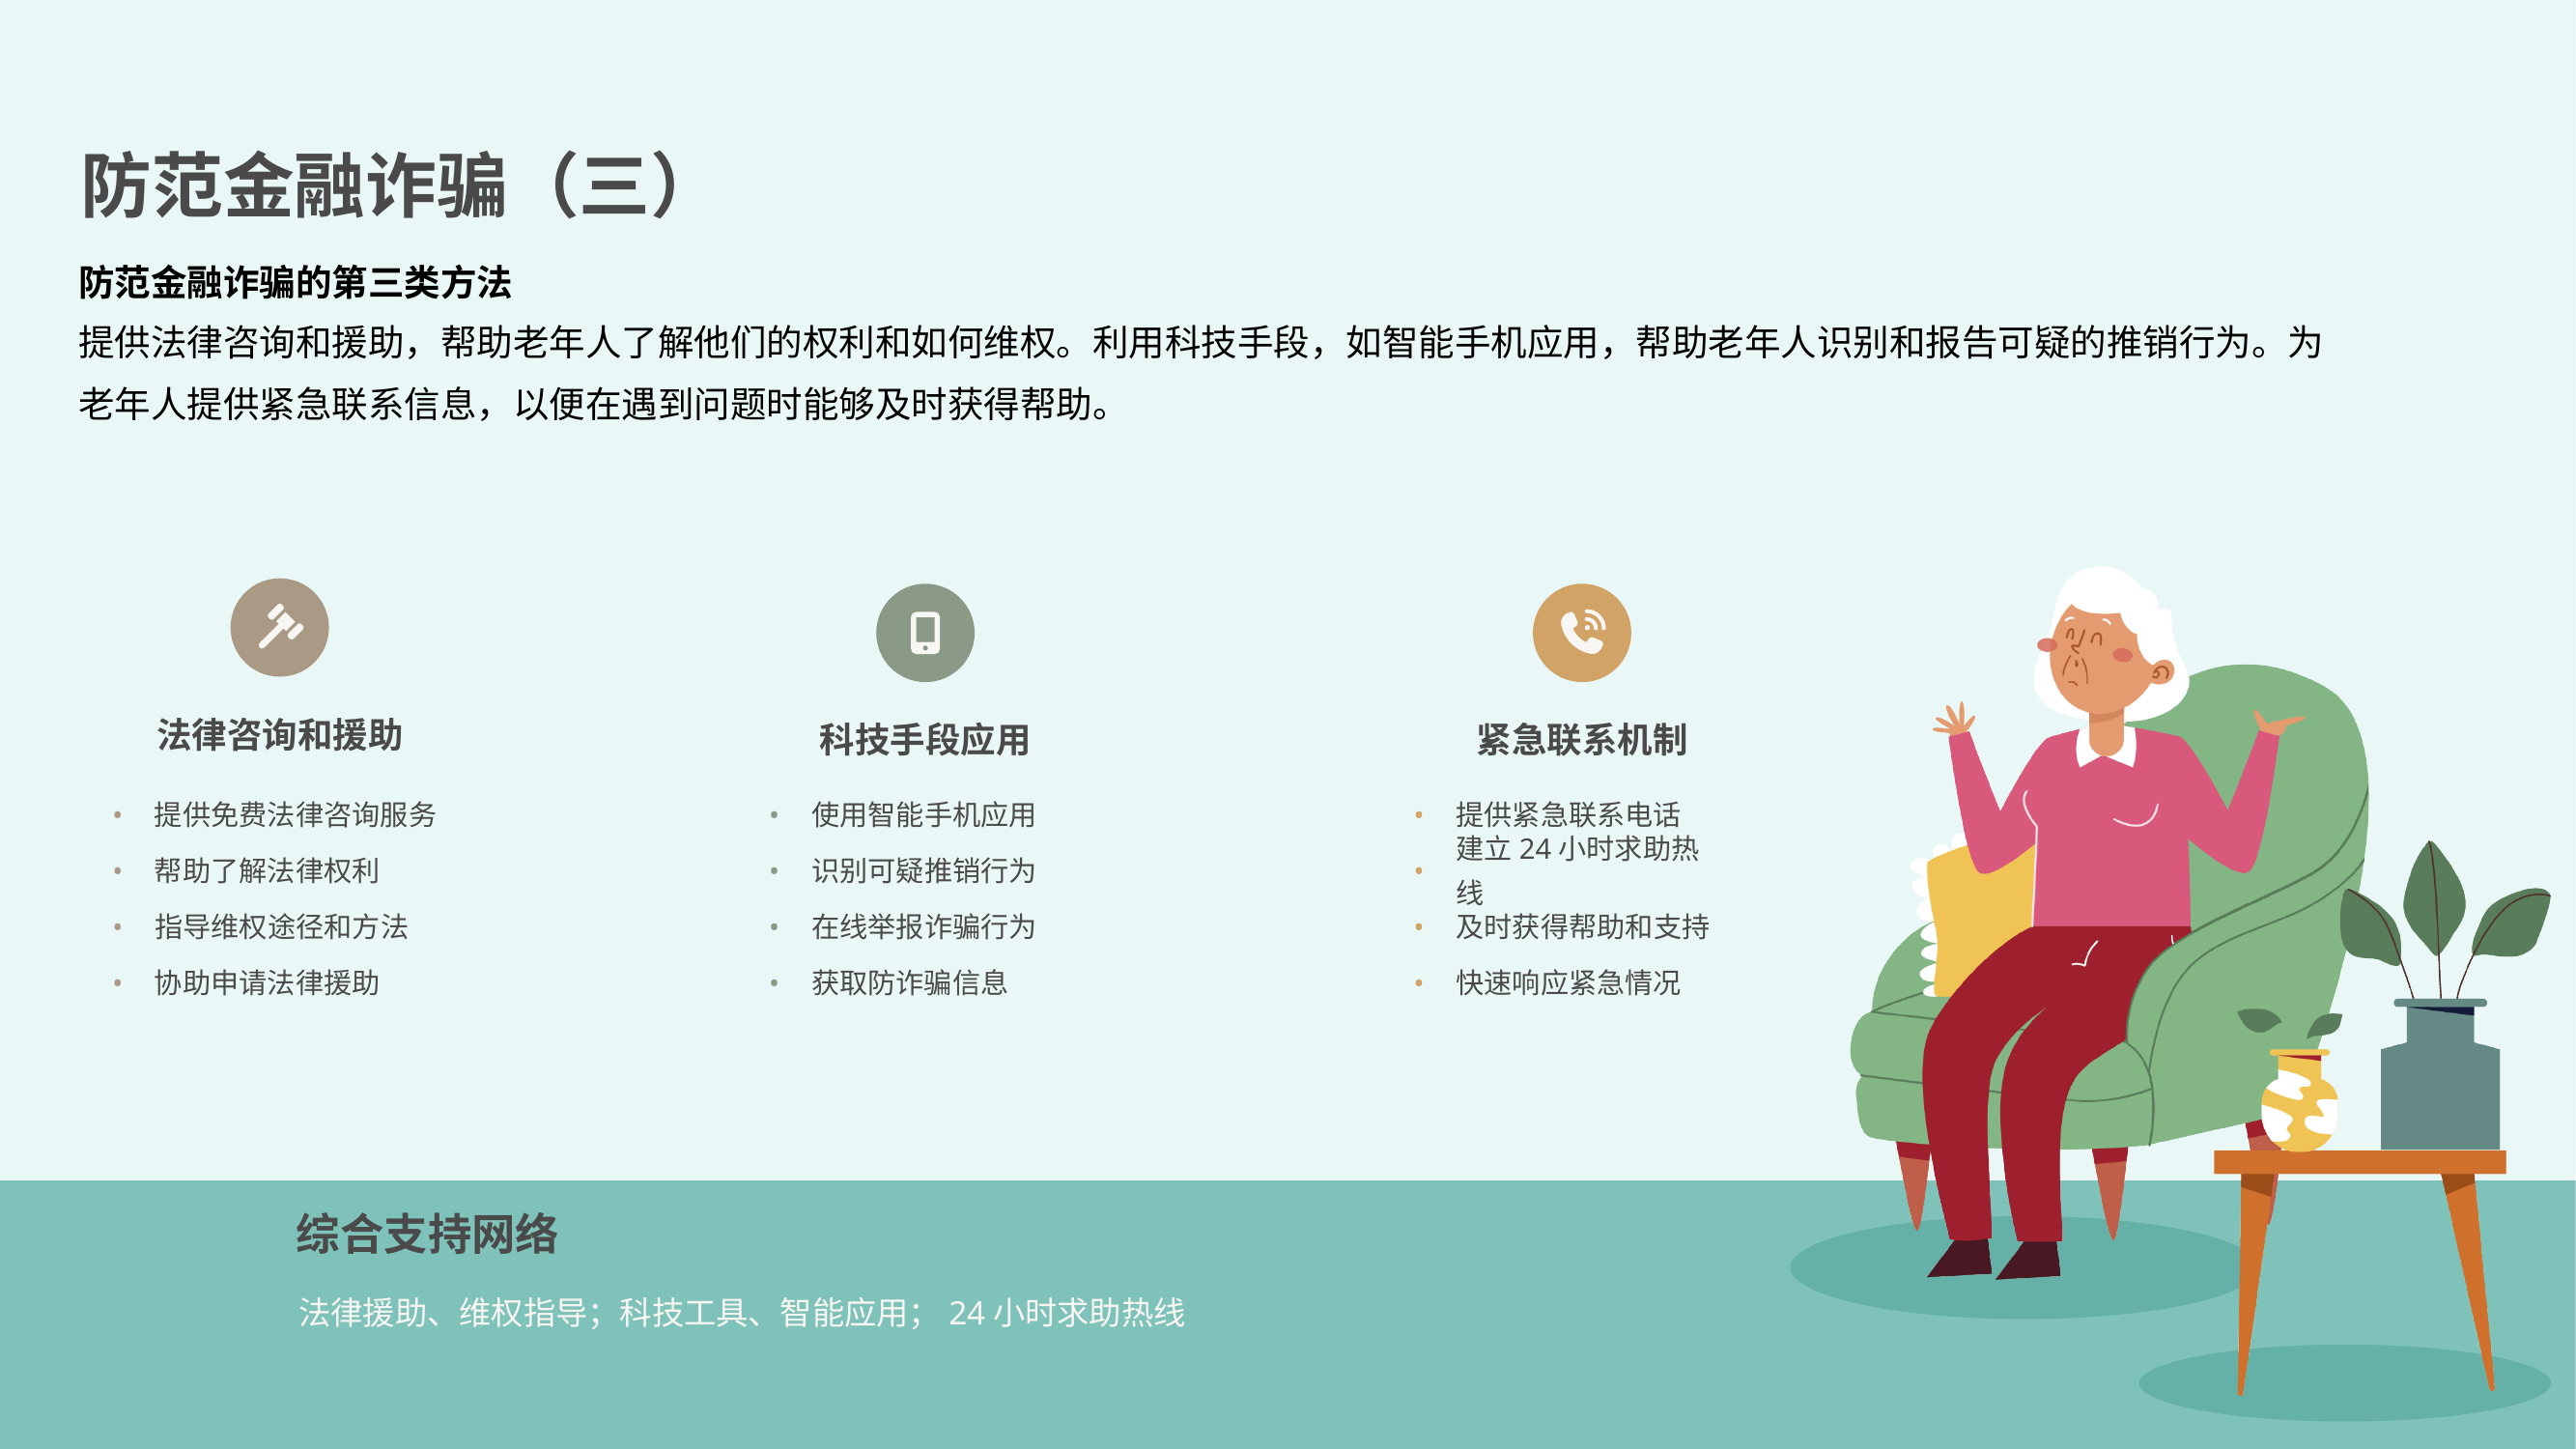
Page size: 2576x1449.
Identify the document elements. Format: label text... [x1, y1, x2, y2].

text_box 使用智能手机应用 [810, 787, 1051, 831]
text_box 防范金融诈骗（三） [66, 143, 1355, 236]
text_box • [769, 787, 810, 831]
text_box 提供免费法律咨询服务 [155, 787, 450, 831]
text_box • [1413, 787, 1456, 831]
text_box 综合支持网络 [296, 1201, 589, 1260]
text_box [911, 611, 941, 655]
text_box [876, 583, 976, 683]
text_box • [1413, 956, 1456, 999]
text_box 紧急联系机制 [1224, 710, 1941, 760]
text_box 法律援助、维权指导；科技工具、智能应用；24小时求助热线 [298, 1284, 1404, 1328]
text_box • [112, 956, 155, 999]
text_box 快速响应紧急情况 [1456, 956, 1695, 999]
picture [1850, 566, 2551, 1396]
text_box • [769, 956, 811, 999]
text_box 识别可疑推销行为 [810, 843, 1051, 887]
text_box [1584, 609, 1606, 631]
text_box [230, 578, 329, 677]
text_box 建立24小时求助热线 [1456, 843, 1727, 887]
text_box 协助申请法律援助 [155, 956, 394, 999]
text_box 指导维权途径和方法 [155, 899, 422, 943]
text_box [1561, 611, 1603, 654]
text_box 科技手段应用 [567, 710, 1224, 760]
text_box • [112, 787, 155, 831]
text_box [287, 623, 304, 640]
text_box 法律咨询和援助 [0, 704, 639, 754]
text_box [258, 611, 296, 649]
text_box [268, 603, 285, 620]
text_box 获取防诈骗信息 [811, 956, 1023, 999]
text_box • [112, 843, 155, 887]
text_box • [112, 899, 155, 943]
text_box 防范金融诈骗的第三类方法 提供法律咨询和援助，帮助老年人了解他们的权利和如何维权。利用科技手段，如智能手机应用，帮助老年人识别和报告可疑的推销行为。为老年人提供紧急联系信息，以便在遇到问题时能够及时获得帮助。 [78, 234, 2333, 433]
text_box 帮助了解法律权利 [155, 843, 394, 887]
text_box 及时获得帮助和支持 [1456, 899, 1723, 943]
text_box • [769, 899, 810, 943]
text_box [1533, 583, 1631, 683]
text_box 在线举报诈骗行为 [810, 899, 1051, 943]
text_box 提供紧急联系电话 [1456, 787, 1695, 831]
text_box • [1413, 899, 1456, 943]
text_box • [1413, 843, 1456, 887]
text_box • [769, 843, 810, 887]
